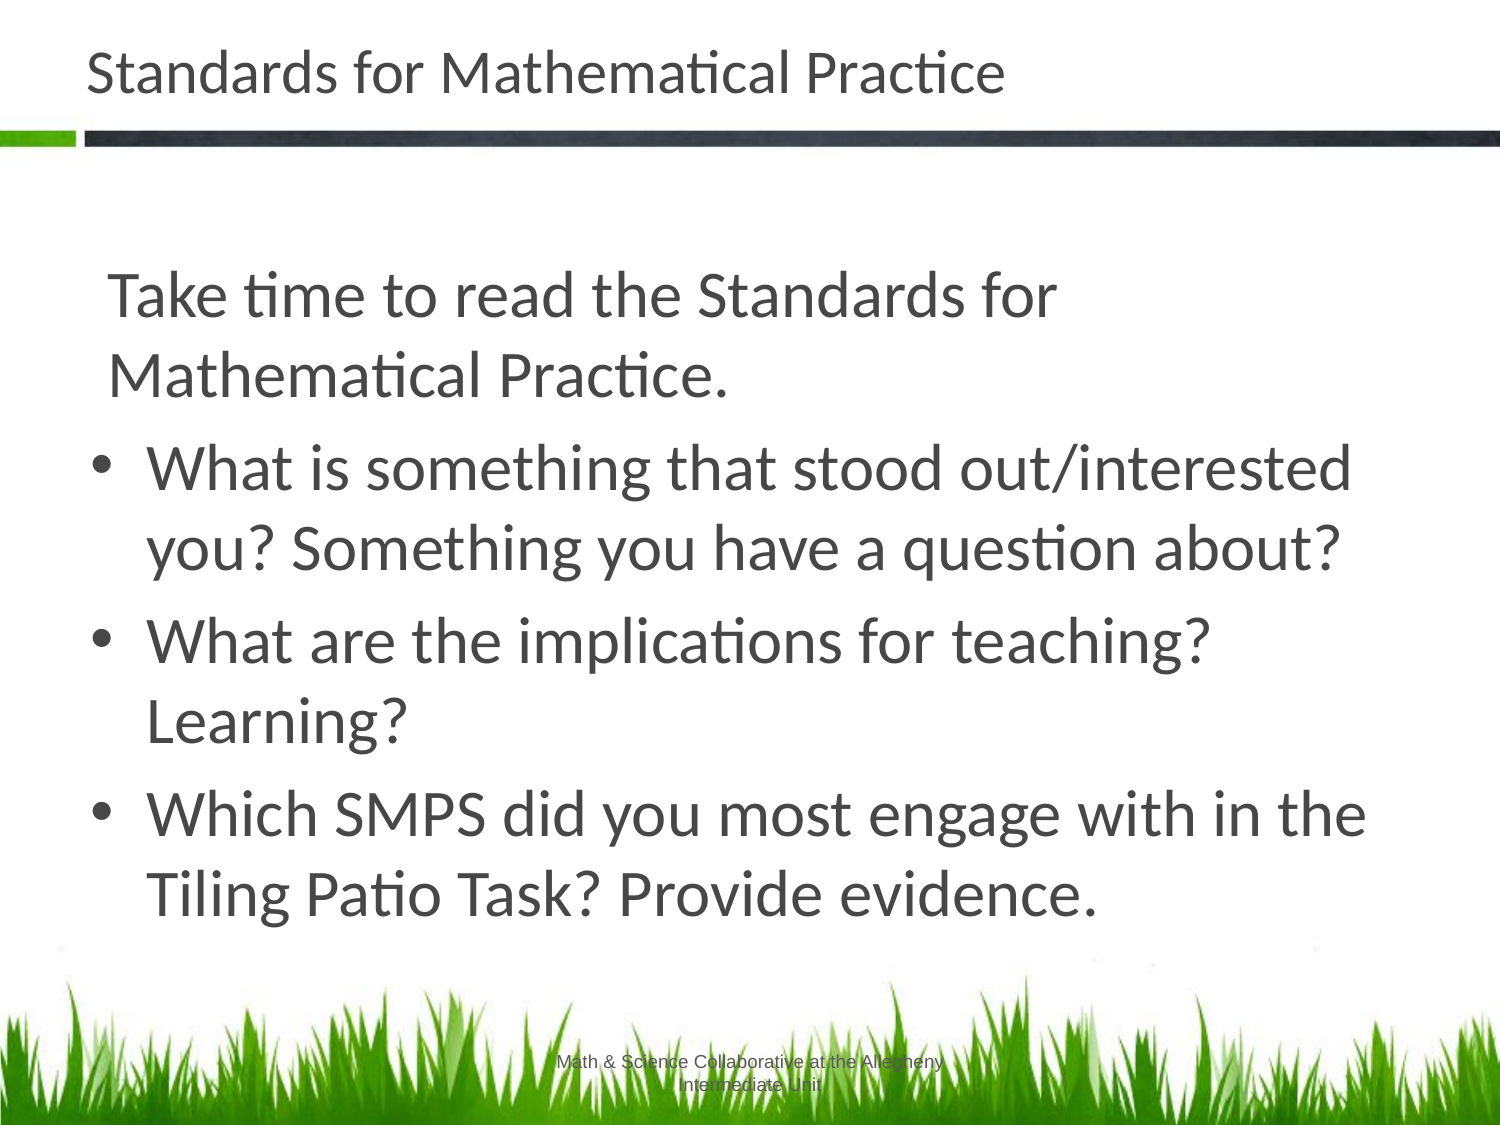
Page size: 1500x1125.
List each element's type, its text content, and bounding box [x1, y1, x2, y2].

picture [0, 0, 1500, 1125]
footer Math & Science Collaborative at the Allegheny Intermediate Unit [512, 1042, 988, 1103]
title Standards for Mathematical Practice [71, 12, 1450, 125]
list Take time to read the Standards for Mathematical Practice. What is something that stood out/interested you? Something you have a question about? What are the implications for teaching? Learning? Which SMPS did you most engage with in the Tiling Patio Task? Provide evidence. [75, 242, 1463, 986]
